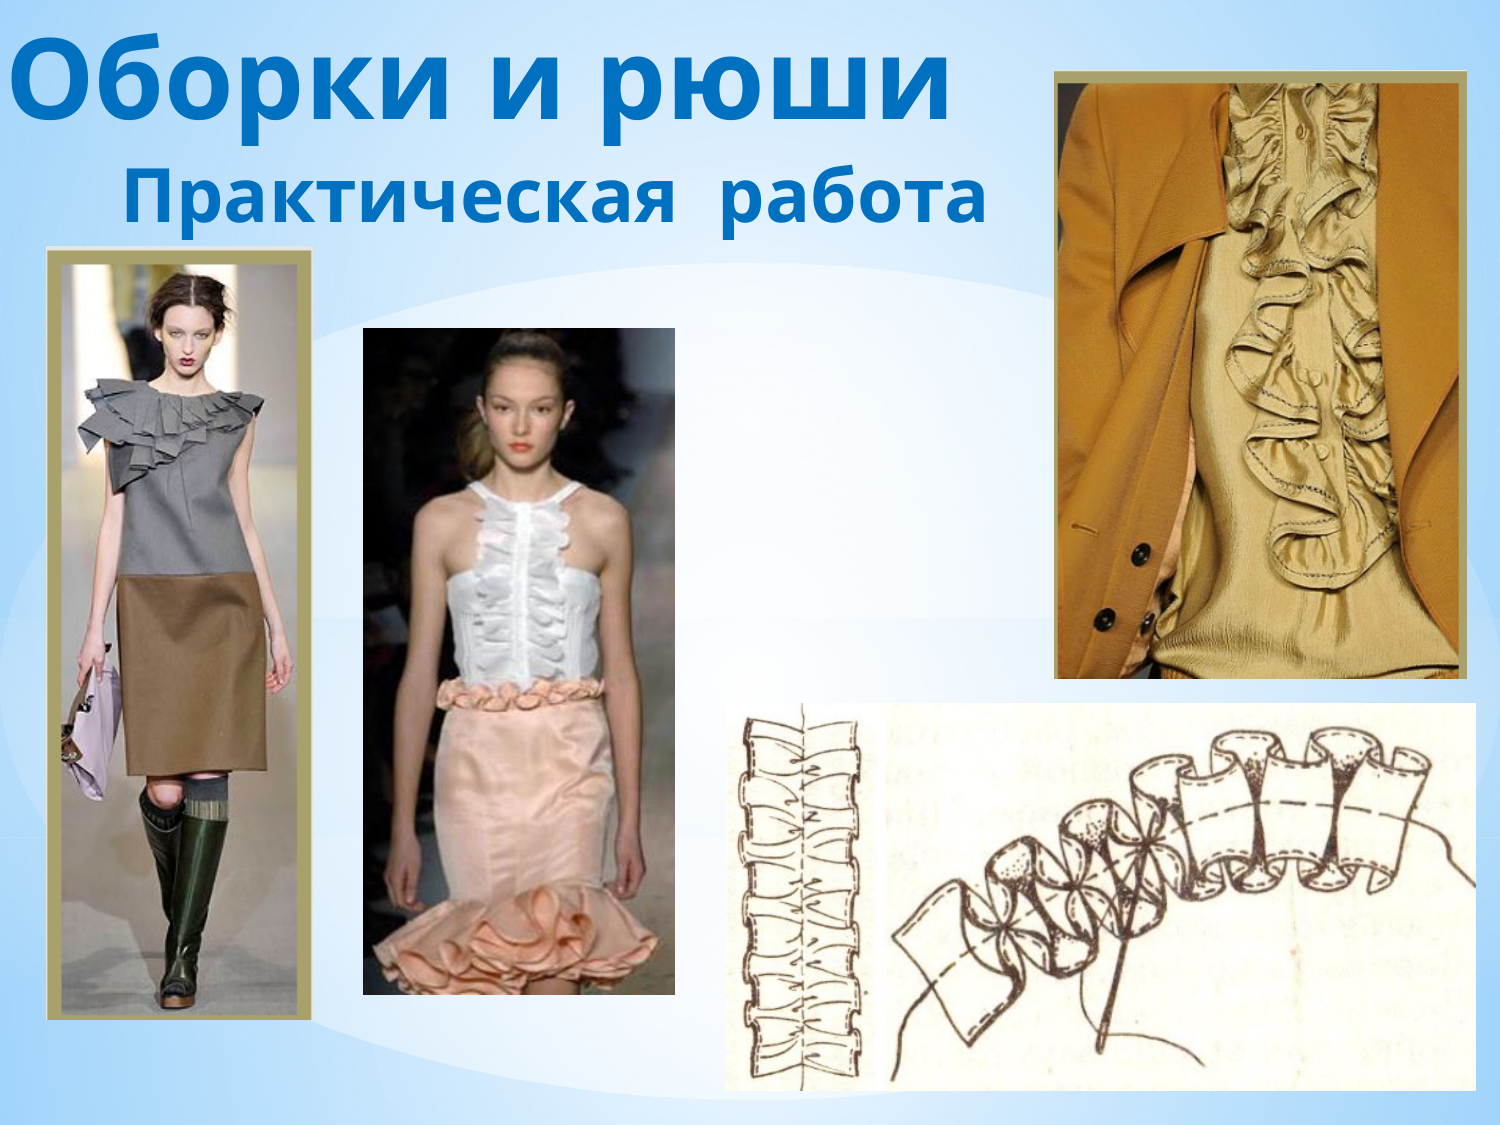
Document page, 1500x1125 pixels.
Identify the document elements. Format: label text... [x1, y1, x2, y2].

text_box Практическая работа [105, 140, 1006, 246]
picture [726, 702, 1476, 1092]
picture [363, 327, 675, 995]
text_box Оборки и рюши [0, 0, 971, 150]
picture [46, 245, 313, 1020]
picture [1054, 70, 1467, 679]
